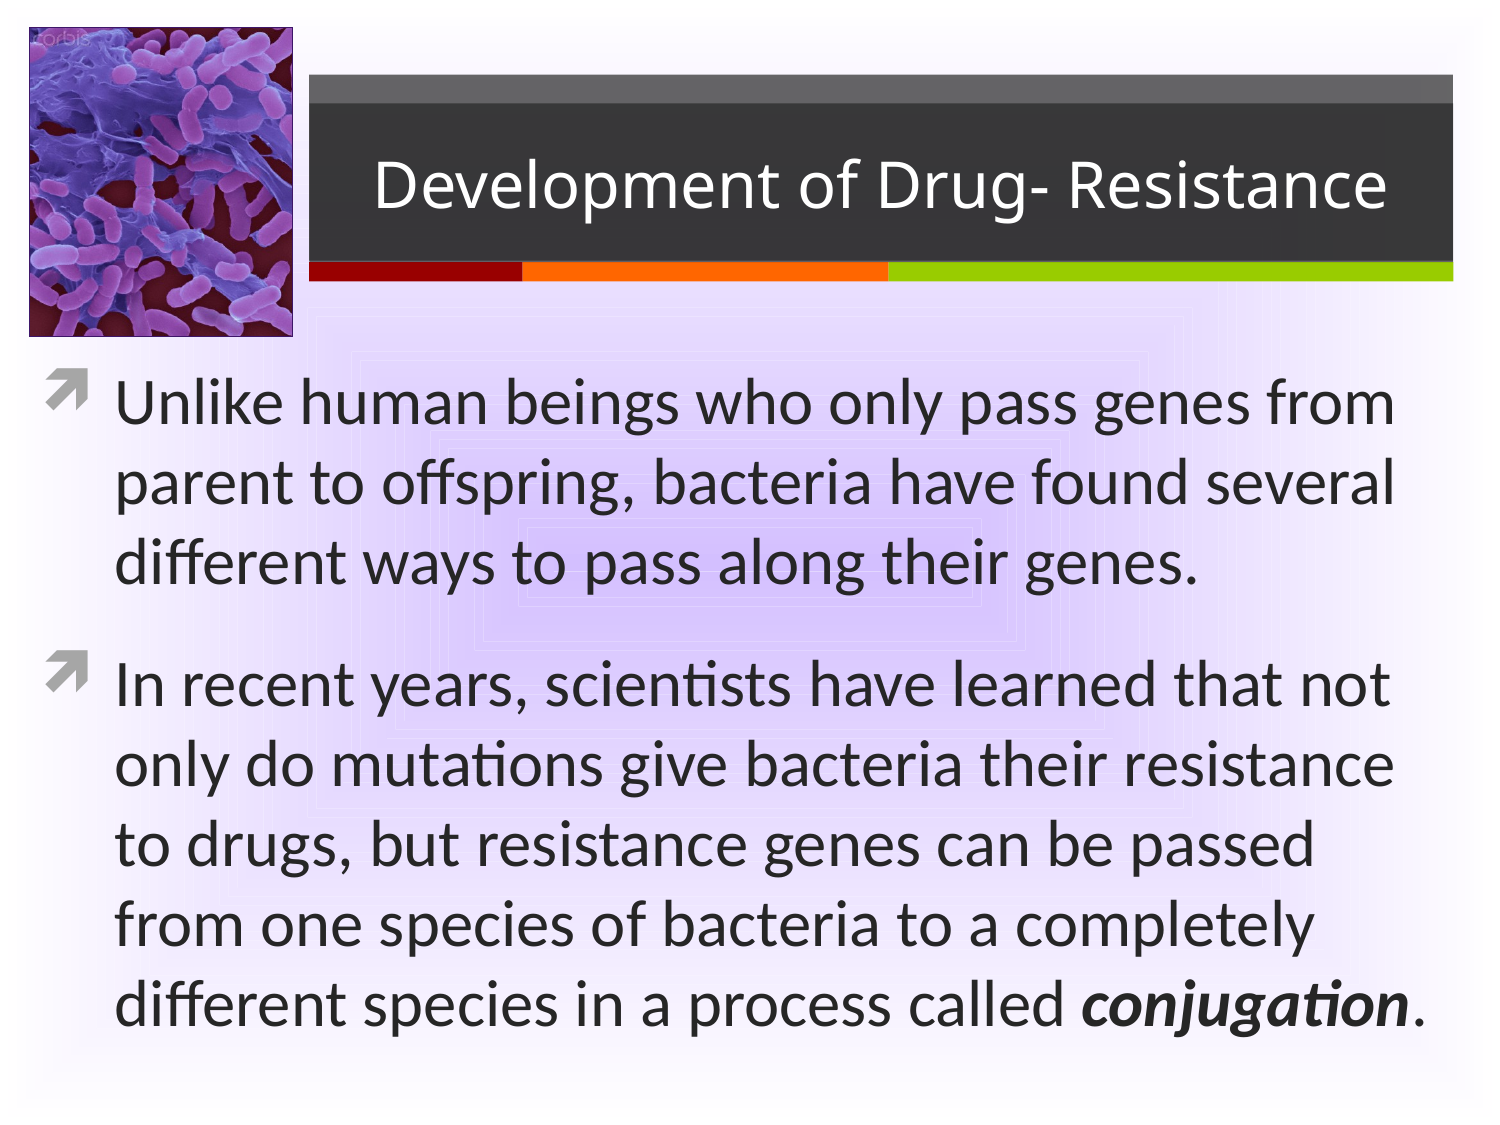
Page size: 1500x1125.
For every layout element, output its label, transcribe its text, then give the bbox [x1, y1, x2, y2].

title Development of Drug- Resistance [309, 103, 1454, 263]
list Unlike human beings who only pass genes from parent to offspring, bacteria have found several different ways to pass along their genes. In recent years, scientists have learned that not only do mutations give bacteria their resistance to drugs, but resistance genes can be passed from one species of bacteria to a completely different species in a process called conjugation. [25, 350, 1476, 1098]
picture [30, 28, 292, 336]
